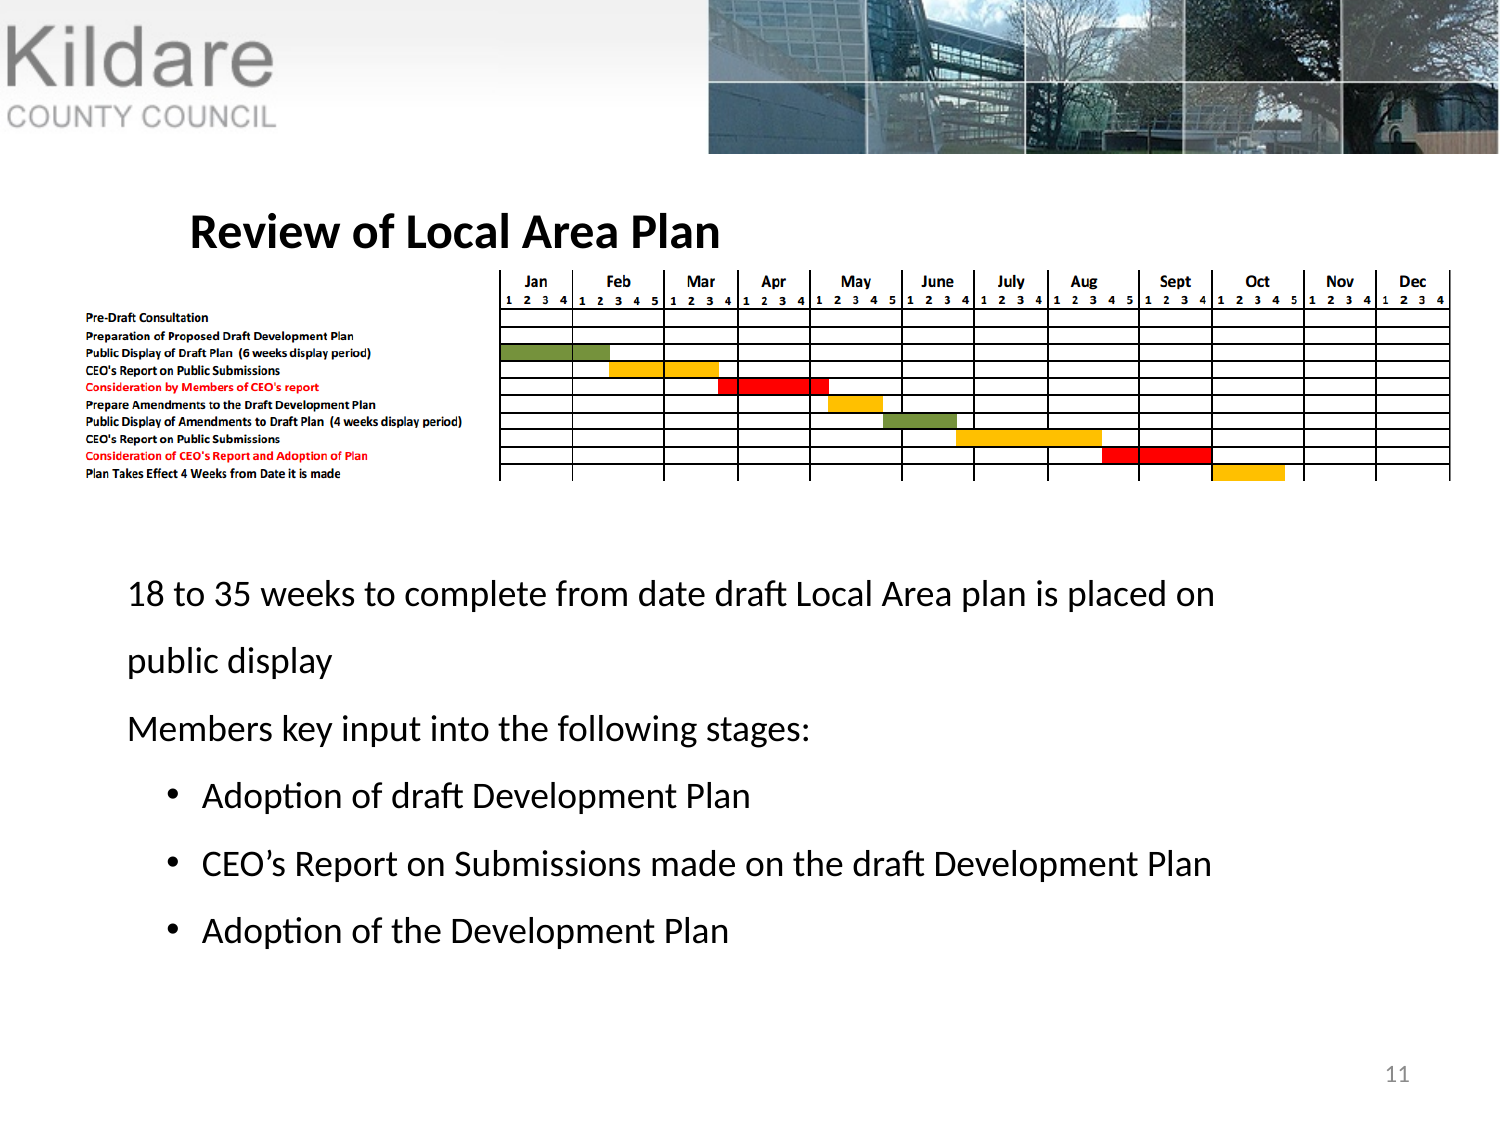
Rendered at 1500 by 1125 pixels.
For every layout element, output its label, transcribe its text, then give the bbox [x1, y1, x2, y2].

picture [0, 0, 1500, 154]
text_box Review of Local Area Plan [100, 162, 1447, 265]
slide_number 11 [1074, 1042, 1425, 1103]
picture [76, 266, 1459, 492]
text_box 18 to 35 weeks to complete from date draft Local Area plan is placed on public display Members key input into the following stages: Adoption of draft Development Plan CEO’s Report on Submissions made on the draft Development Plan Adoption of the Development Plan [112, 538, 1306, 959]
